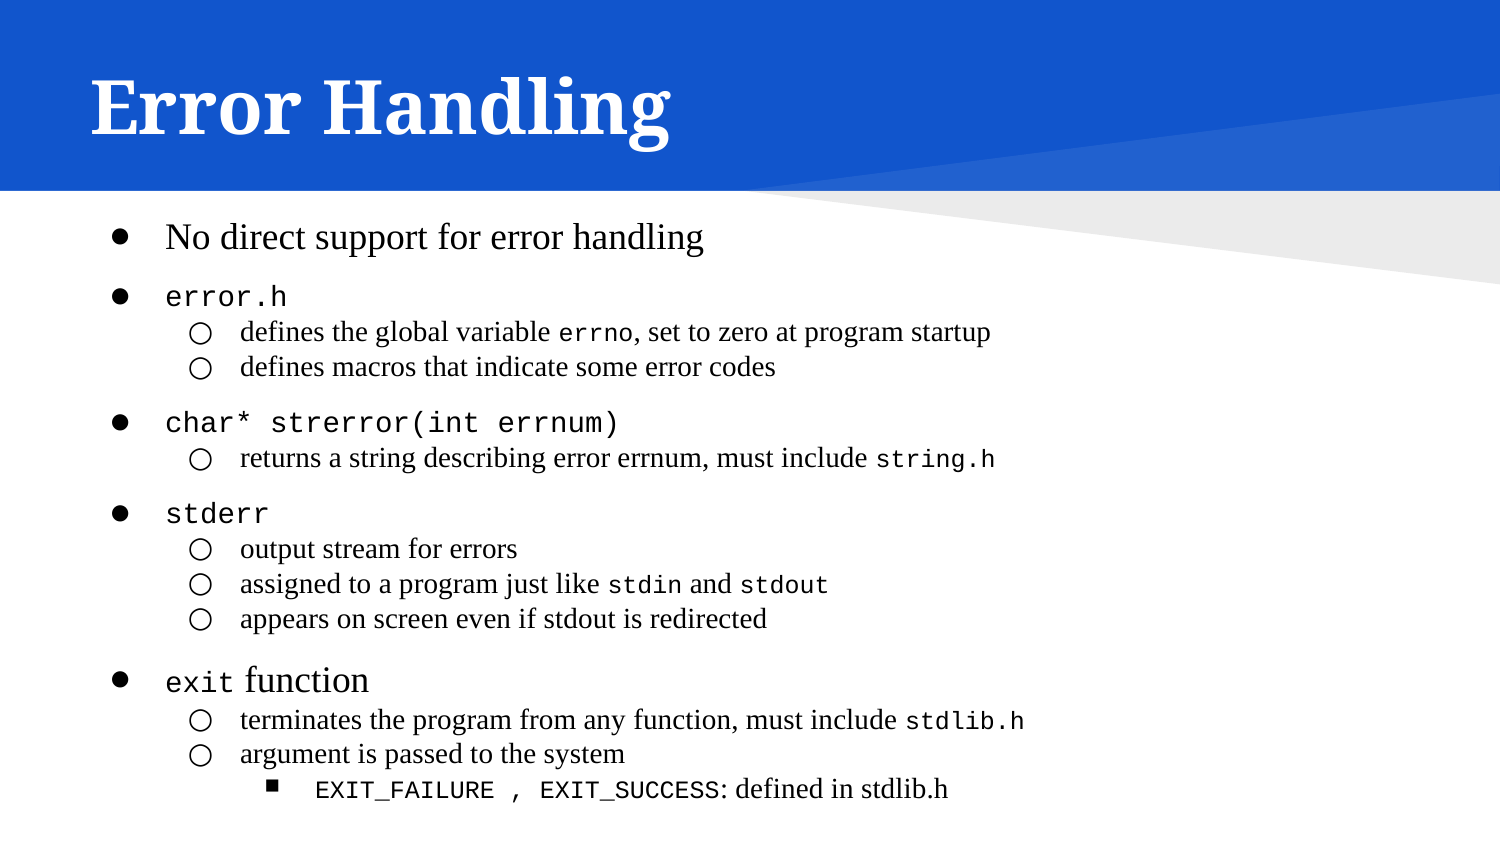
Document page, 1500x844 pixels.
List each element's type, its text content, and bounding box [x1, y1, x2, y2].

list No direct support for error handling error.h defines the global variable errno, set to zero at program startup defines macros that indicate some error codes char* strerror(int errnum) returns a string describing error errnum, must include string.h stderr output stream for errors assigned to a program just like stdin and stdout appears on screen even if stdout is redirected exit function terminates the program from any function, must include stdlib.h argument is passed to the system EXIT_FAILURE , EXIT_SUCCESS: defined in stdlib.h [75, 196, 1425, 808]
title Error Handling [75, 33, 1425, 175]
